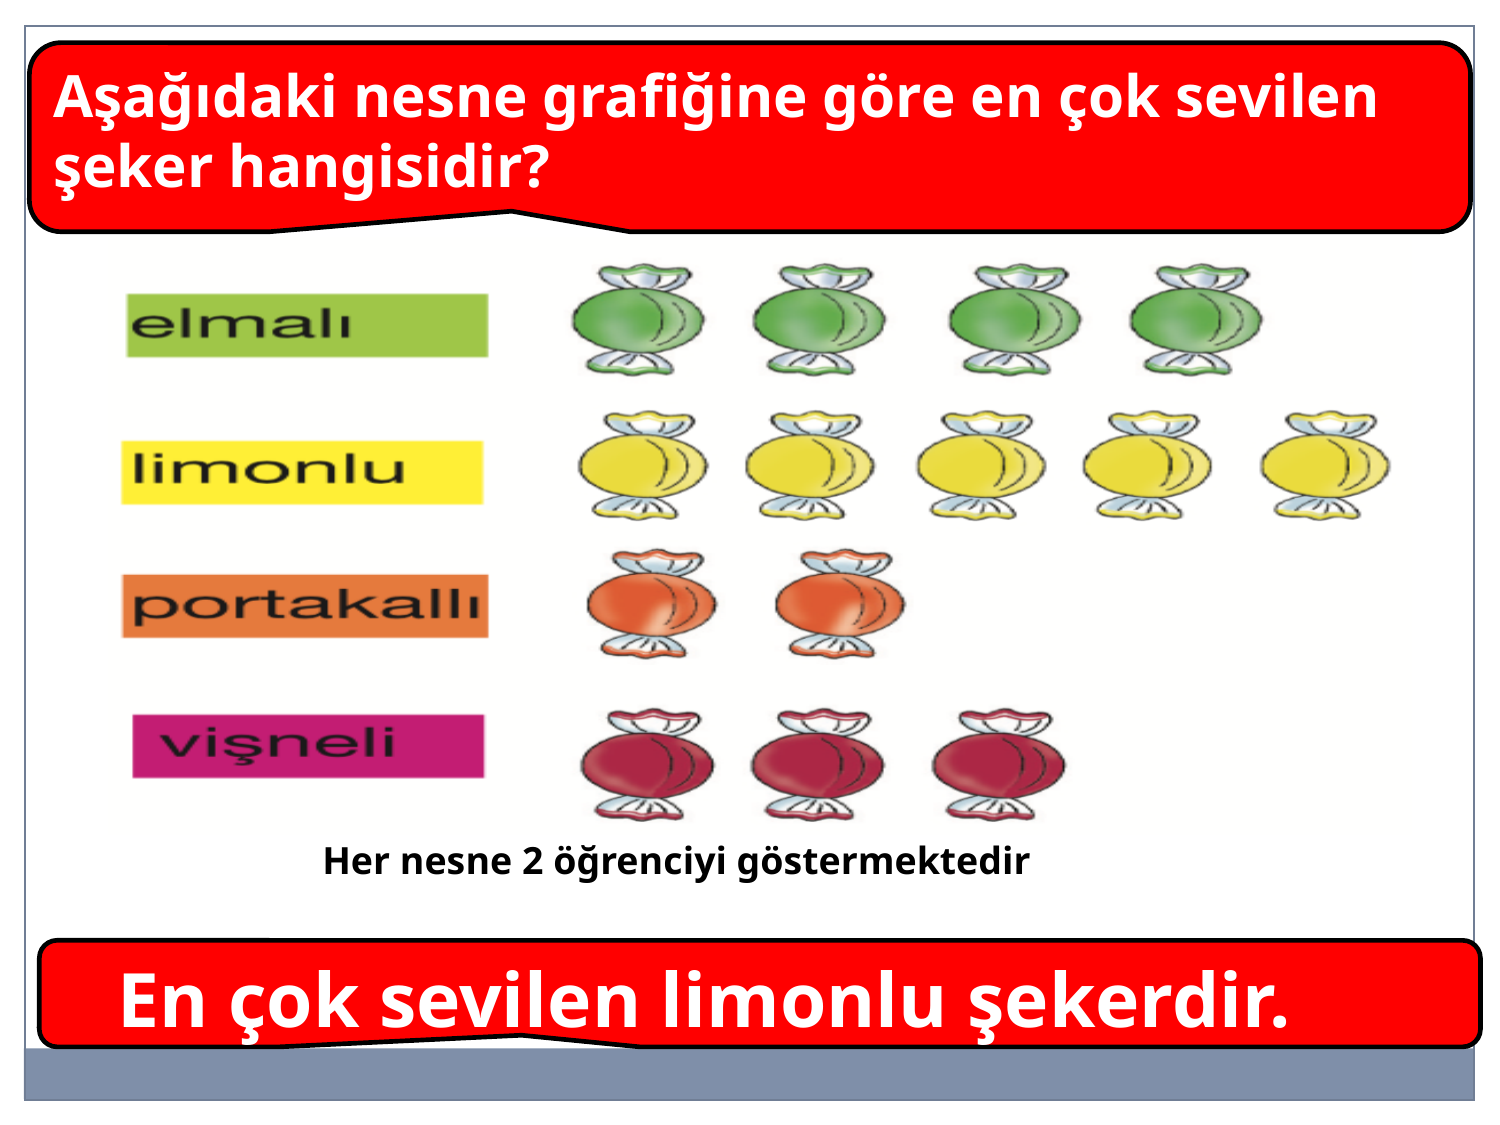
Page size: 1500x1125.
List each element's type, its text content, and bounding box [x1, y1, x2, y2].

text_box Aşağıdaki nesne grafiğine göre en çok sevilen şeker hangisidir? [29, 42, 1471, 232]
text_box En çok sevilen limonlu şekerdir. [39, 940, 1481, 1047]
picture [107, 237, 1412, 835]
text_box Her nesne 2 öğrenciyi göstermektedir [307, 845, 1047, 890]
